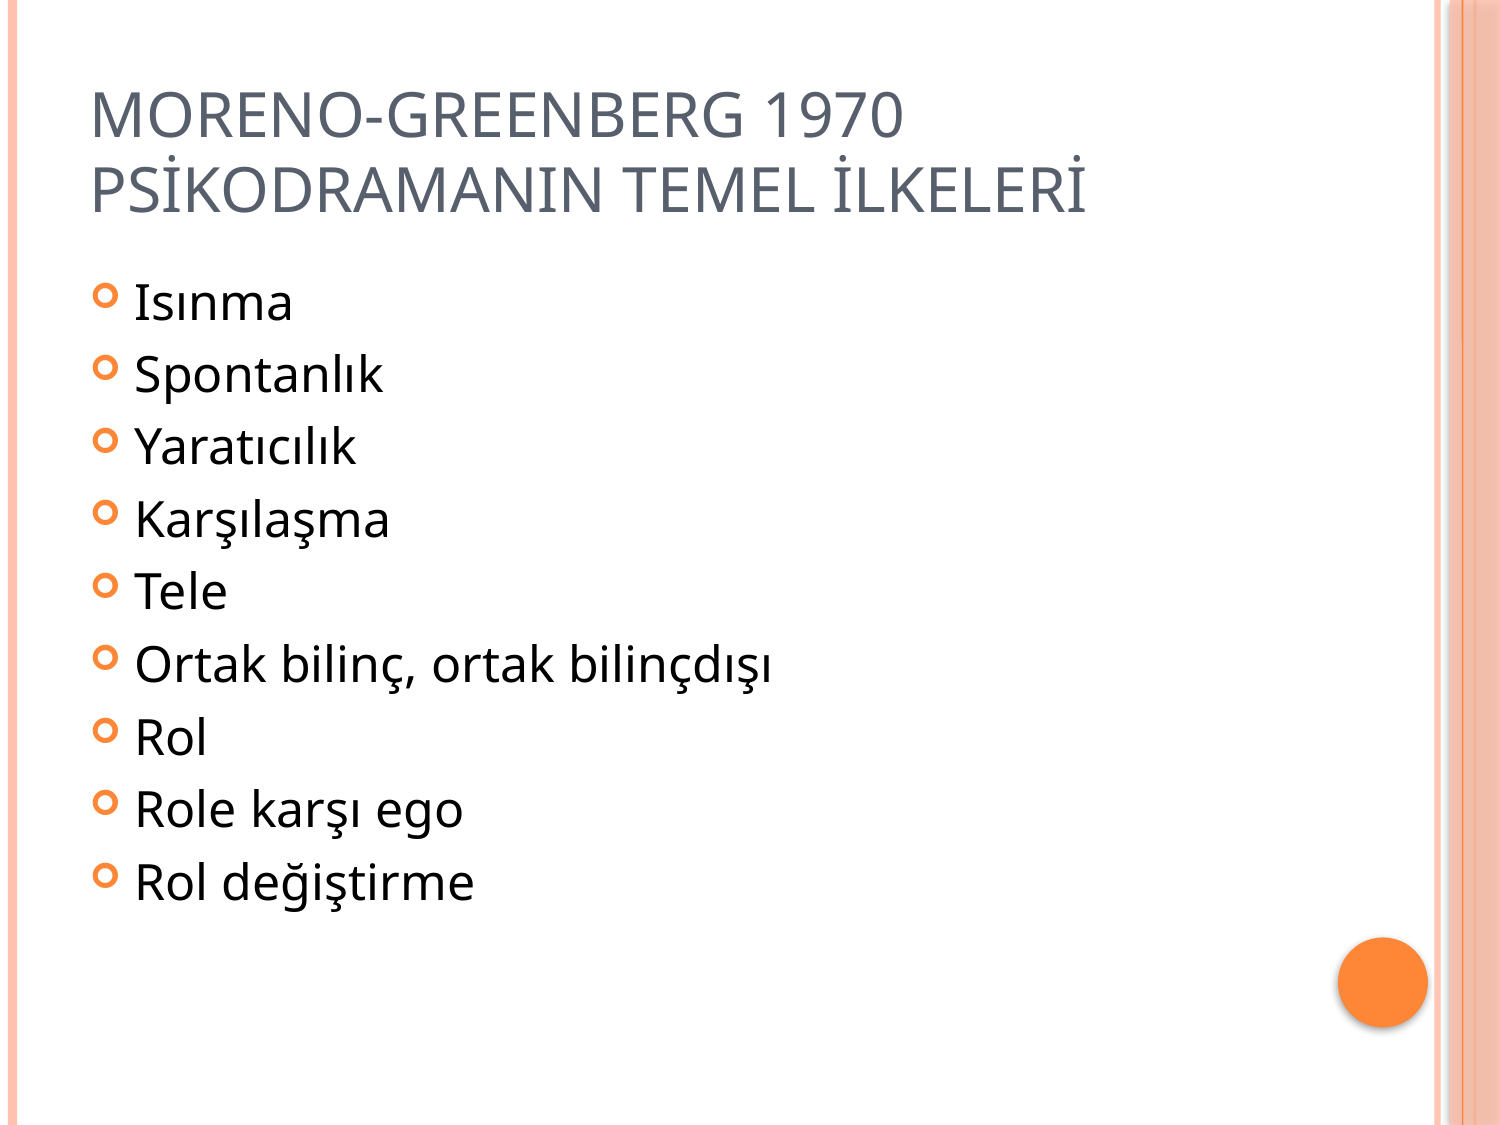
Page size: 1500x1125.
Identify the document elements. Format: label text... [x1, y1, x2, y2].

list Isınma Spontanlık Yaratıcılık Karşılaşma Tele Ortak bilinç, ortak bilinçdışı Rol Role karşı ego Rol değiştirme [75, 262, 1300, 1062]
title Moreno-Greenberg 1970 Psikodramanın Temel İlkeleri [75, 45, 1300, 233]
